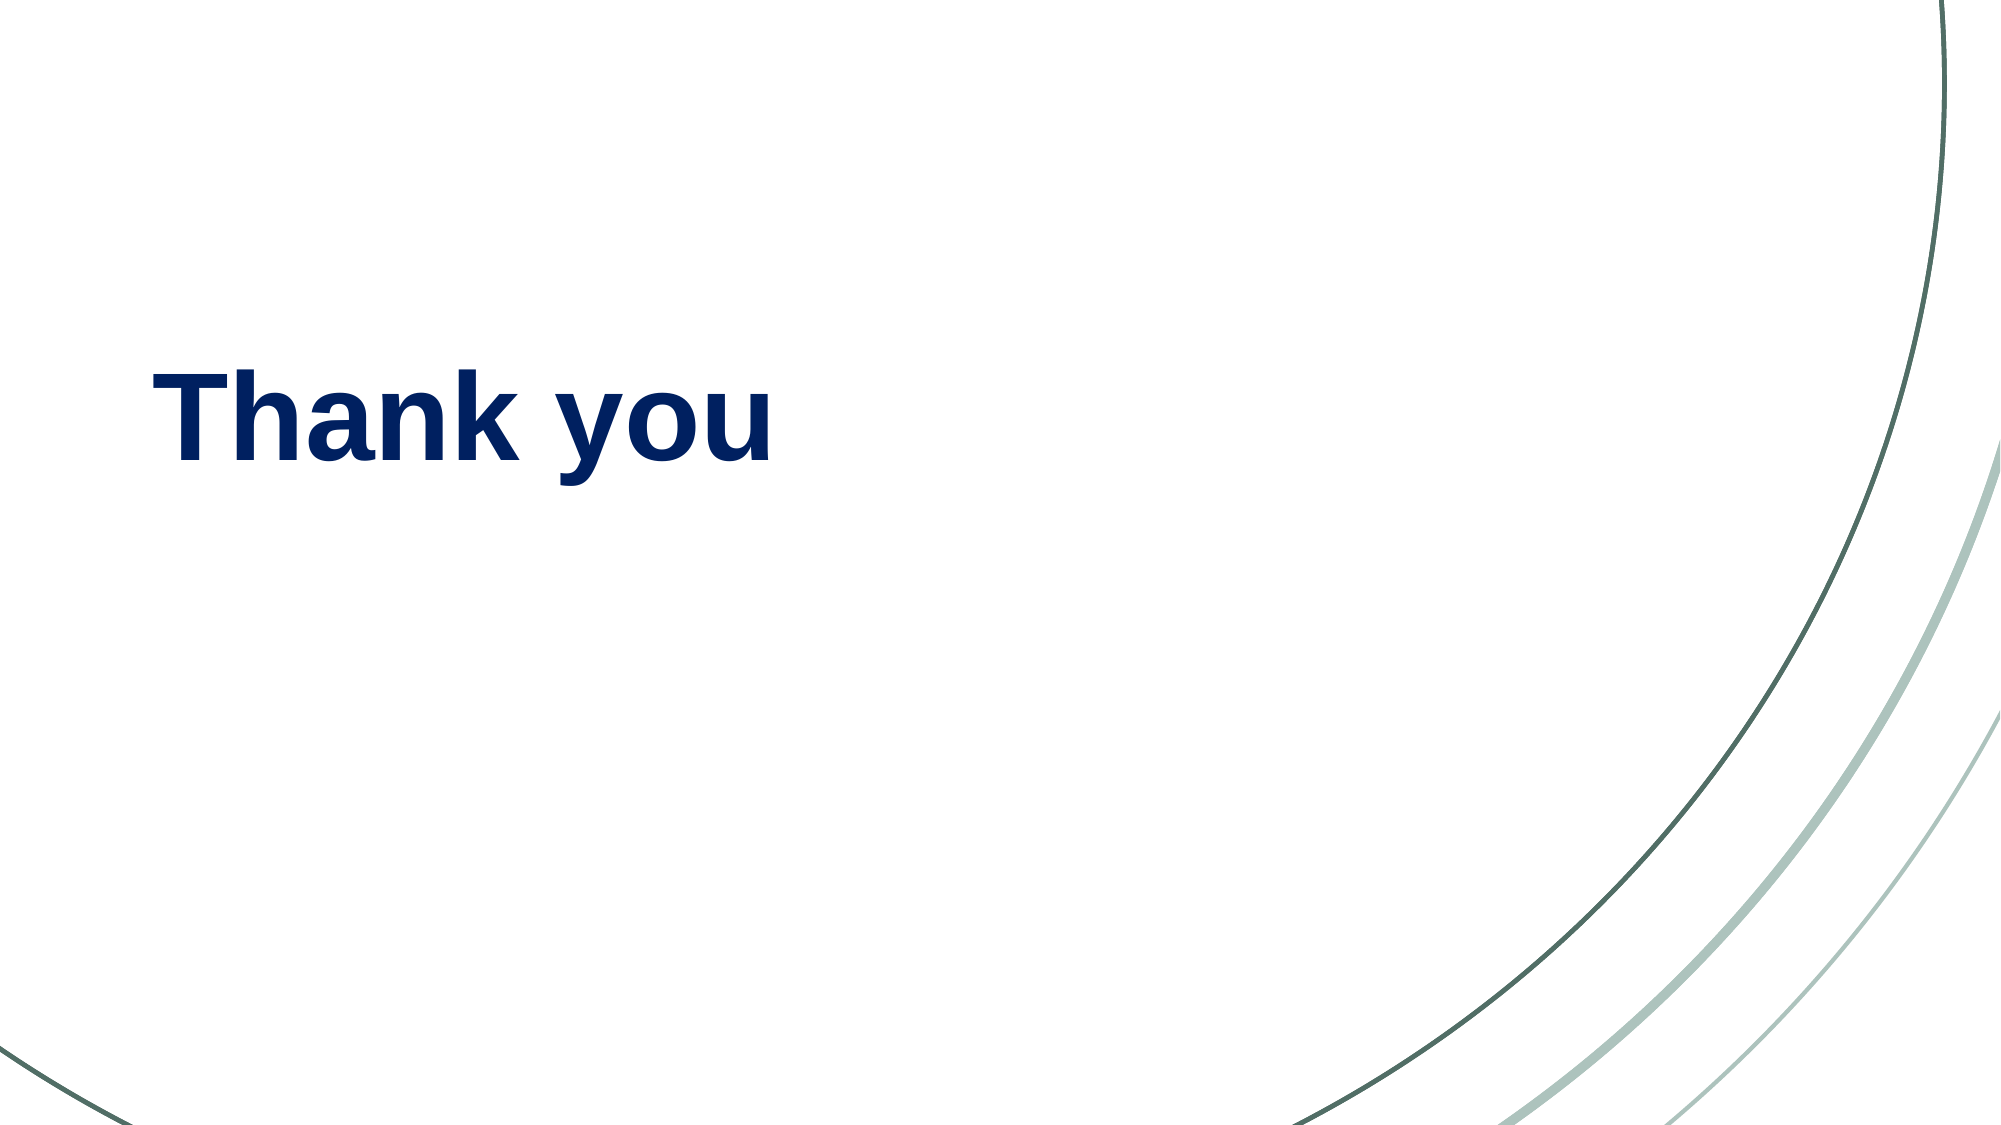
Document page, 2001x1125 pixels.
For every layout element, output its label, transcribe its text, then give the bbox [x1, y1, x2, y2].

title Thank you [137, 311, 1863, 529]
